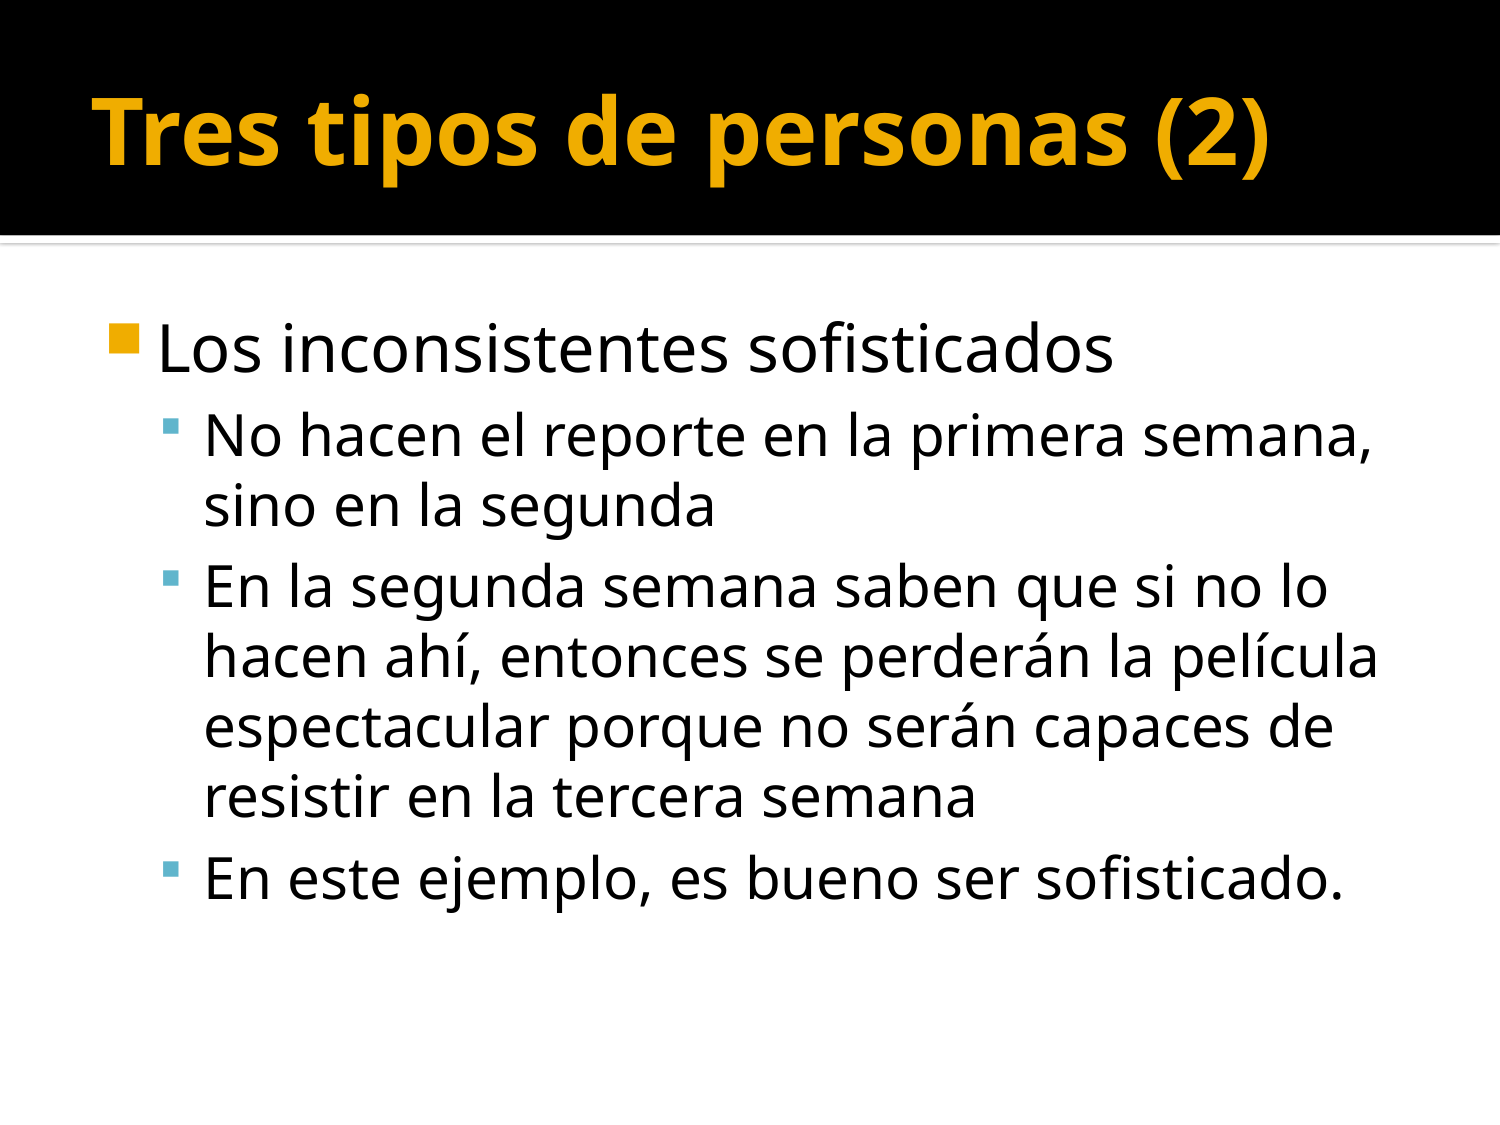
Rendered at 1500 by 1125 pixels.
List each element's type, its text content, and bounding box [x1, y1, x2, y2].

list Los inconsistentes sofisticados No hacen el reporte en la primera semana, sino en la segunda En la segunda semana saben que si no lo hacen ahí, entonces se perderán la película espectacular porque no serán capaces de resistir en la tercera semana En este ejemplo, es bueno ser sofisticado. [75, 291, 1425, 1050]
title Tres tipos de personas (2) [75, 25, 1425, 231]
